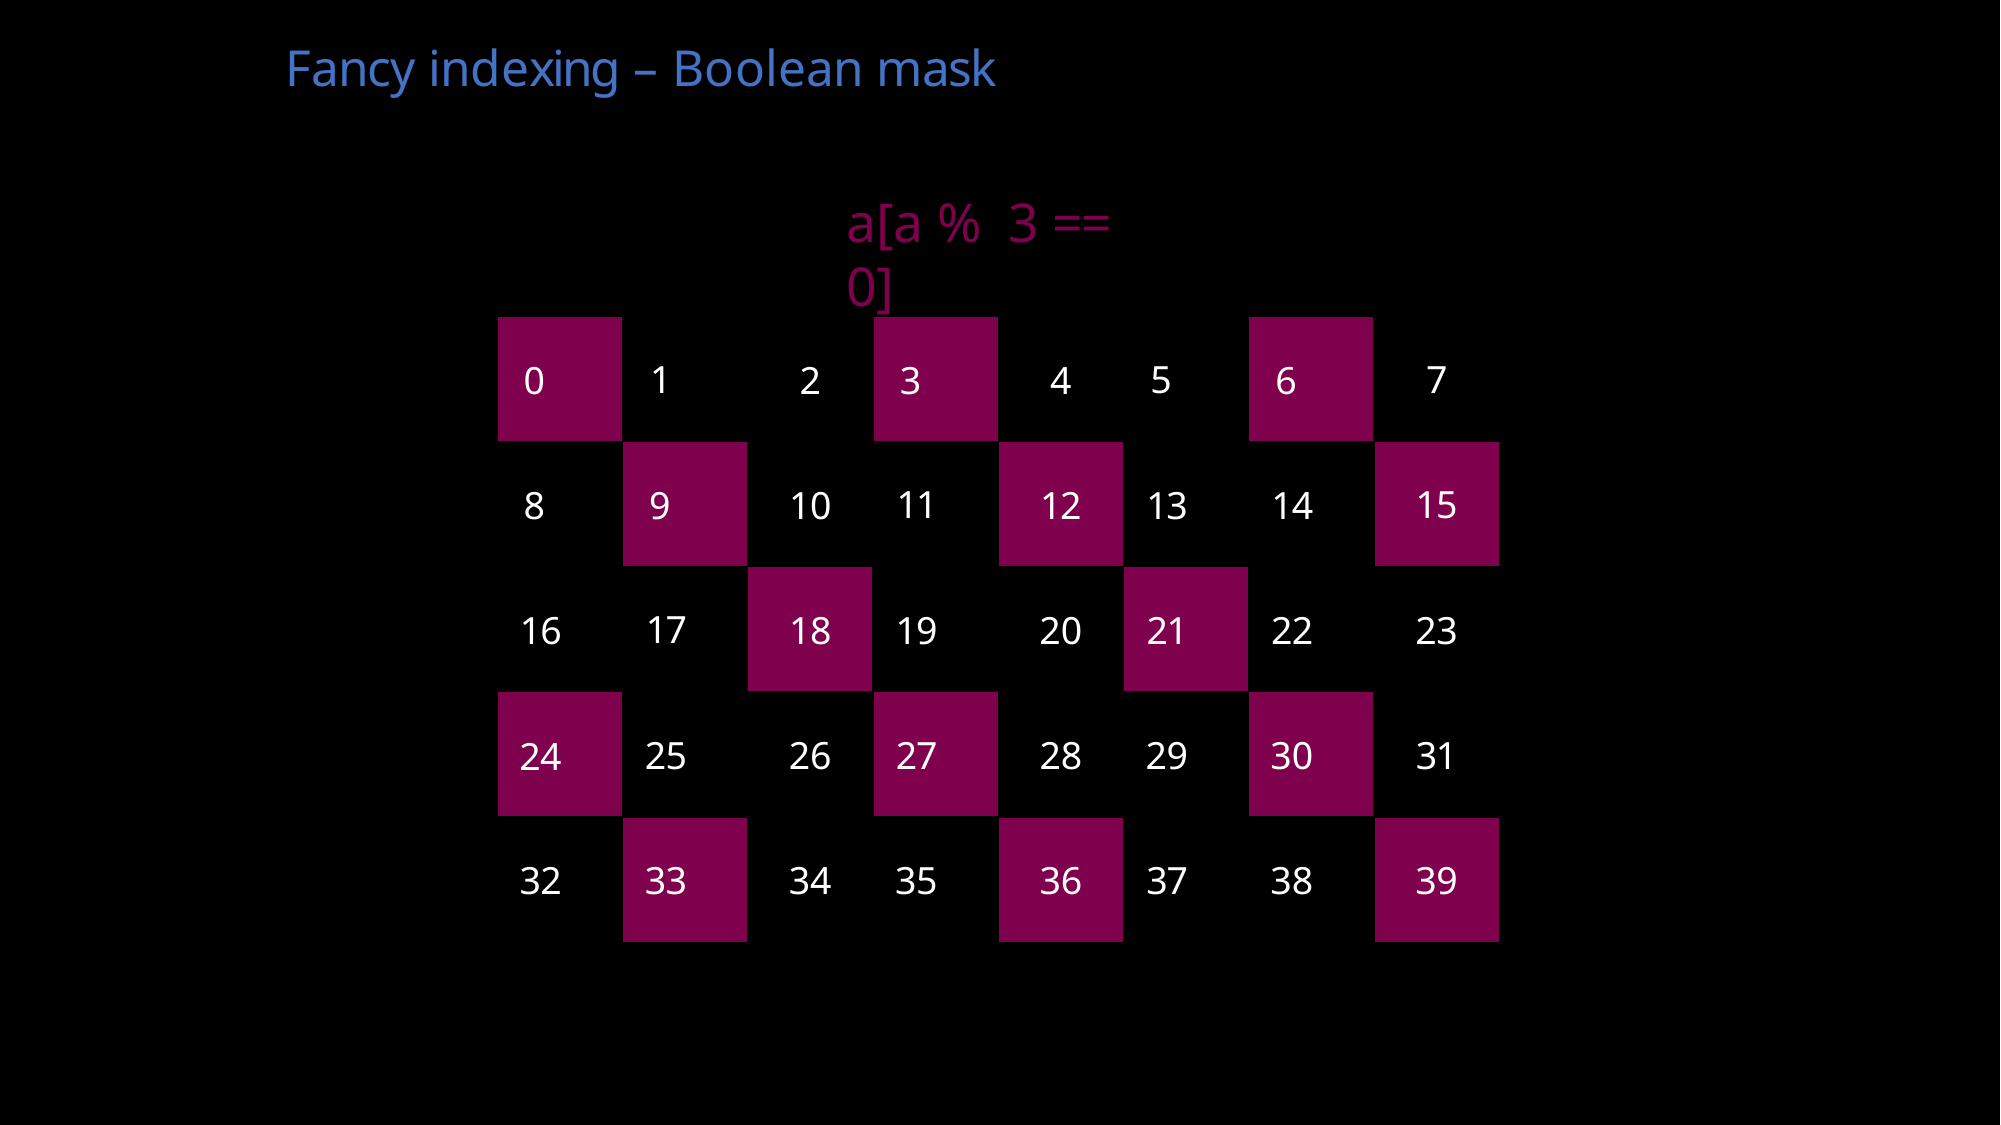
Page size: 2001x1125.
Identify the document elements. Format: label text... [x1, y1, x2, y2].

table_cell 36 [999, 818, 1123, 942]
table_cell 35 [874, 818, 998, 942]
table_cell 27 [874, 692, 998, 816]
table_cell 18 [748, 567, 872, 691]
table_cell 25 [623, 692, 747, 816]
table_cell 28 [999, 692, 1123, 816]
table_cell 14 [1249, 442, 1373, 566]
table_cell 13 [1124, 442, 1248, 566]
table_cell 12 [999, 442, 1123, 566]
table_header 0 [498, 317, 622, 441]
table_cell 20 [999, 567, 1123, 691]
table_cell 10 [748, 442, 872, 566]
table_cell 9 [623, 442, 747, 566]
table_header 1 [623, 317, 747, 441]
table_header 4 [999, 317, 1123, 441]
table_cell 21 [1124, 567, 1248, 691]
table_cell 16 [498, 567, 622, 691]
table_cell 19 [874, 567, 998, 691]
table_cell 15 [1375, 442, 1499, 566]
table_cell 32 [498, 818, 622, 942]
table_header 2 [748, 317, 872, 441]
table_cell 24 [498, 692, 622, 816]
table_header 7 [1375, 317, 1499, 441]
text_box Fancy indexing – Boolean mask a[a % 3 == 0] [281, 32, 1157, 318]
table_cell 33 [623, 818, 747, 942]
table_cell 30 [1249, 692, 1373, 816]
table_cell 11 [874, 442, 998, 566]
table_cell 38 [1249, 818, 1373, 942]
table_cell 22 [1249, 567, 1373, 691]
table_header 5 [1124, 317, 1248, 441]
table_cell 23 [1375, 567, 1499, 691]
table_cell 8 [498, 442, 622, 566]
table_cell 39 [1375, 818, 1499, 942]
table_header 3 [874, 317, 998, 441]
table_cell 31 [1375, 692, 1499, 816]
table_cell 29 [1124, 692, 1248, 816]
table_cell 37 [1124, 818, 1248, 942]
table_header 6 [1249, 317, 1373, 441]
table_cell 17 [623, 567, 747, 691]
table_cell 26 [748, 692, 872, 816]
table_cell 34 [748, 818, 872, 942]
